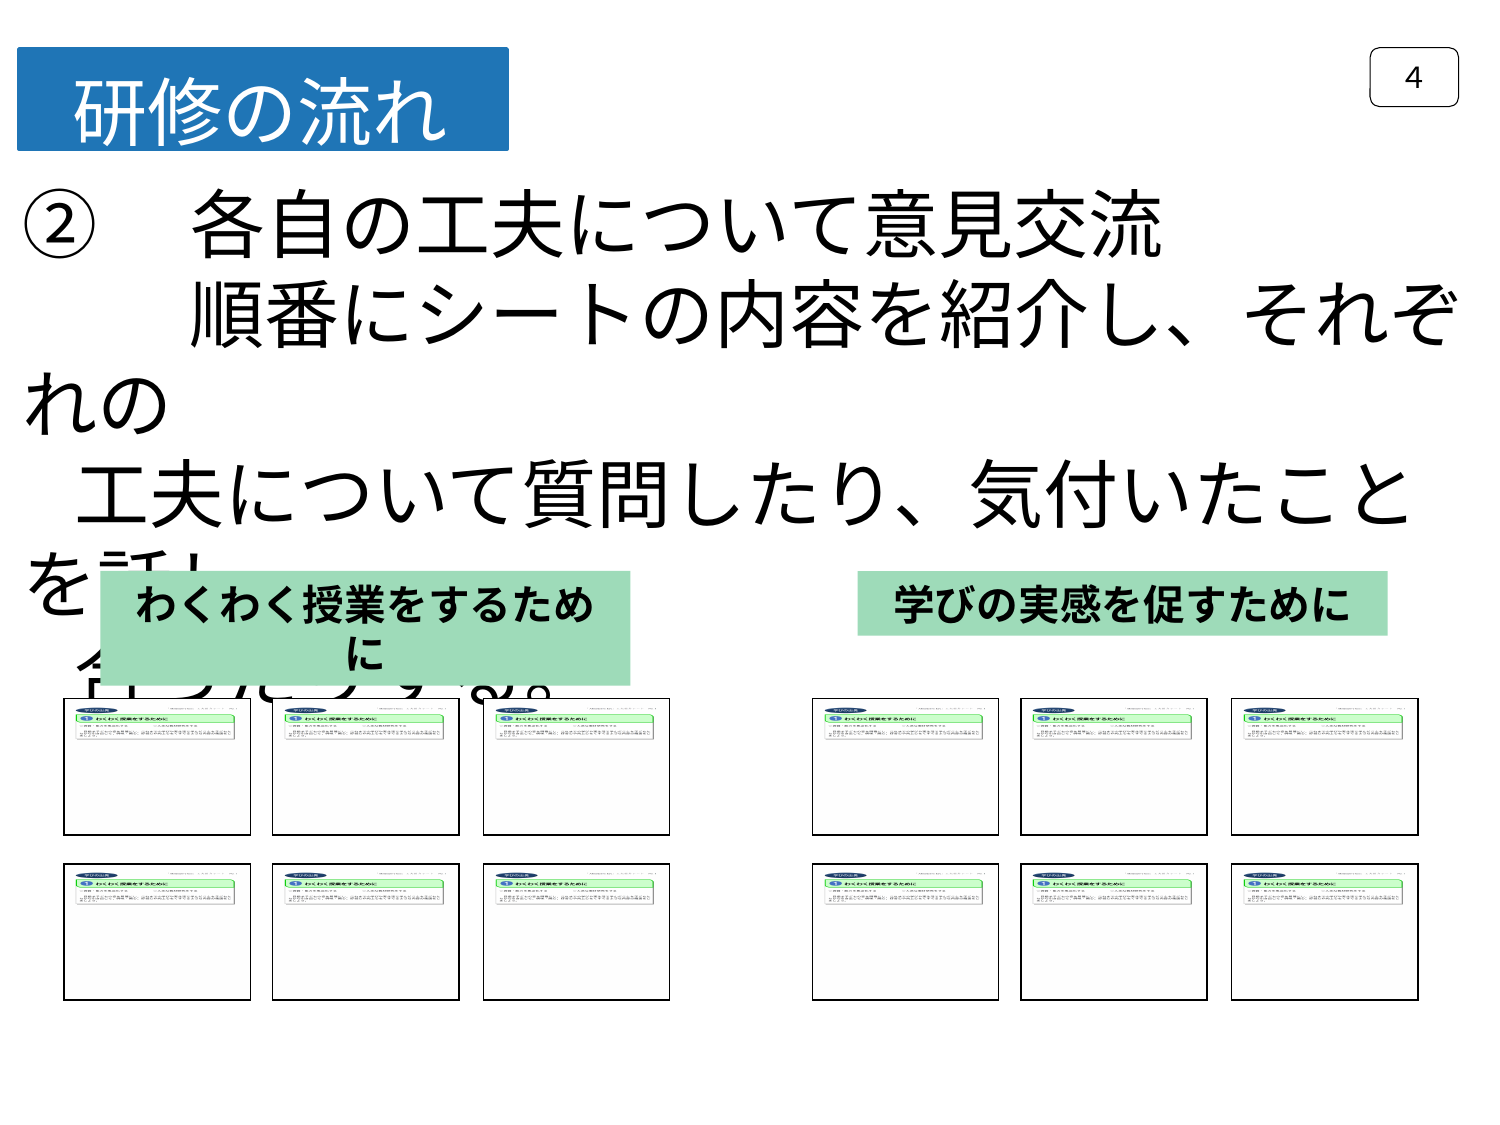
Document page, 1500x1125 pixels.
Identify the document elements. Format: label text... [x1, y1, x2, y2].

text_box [812, 864, 1005, 1000]
text_box 研修の流れ [503, 47, 509, 151]
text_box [273, 698, 459, 835]
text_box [812, 698, 1005, 835]
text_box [1021, 864, 1213, 1000]
text_box 研修の流れ [17, 47, 504, 151]
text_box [1021, 698, 1207, 835]
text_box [483, 864, 676, 1000]
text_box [483, 698, 676, 835]
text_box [1232, 864, 1424, 1000]
text_box わくわく授業をするために [100, 570, 631, 686]
text_box ４ [1367, 45, 1461, 109]
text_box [1232, 698, 1424, 835]
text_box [64, 864, 256, 1000]
text_box 学びの実感を促すために [857, 571, 1388, 636]
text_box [273, 864, 465, 1000]
text_box ② 各自の工夫について意見交流 順番にシートの内容を紹介し、それぞれの 工夫について質問したり、気付いたことを話し 合ったりする。 [8, 169, 1491, 725]
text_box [64, 698, 256, 835]
